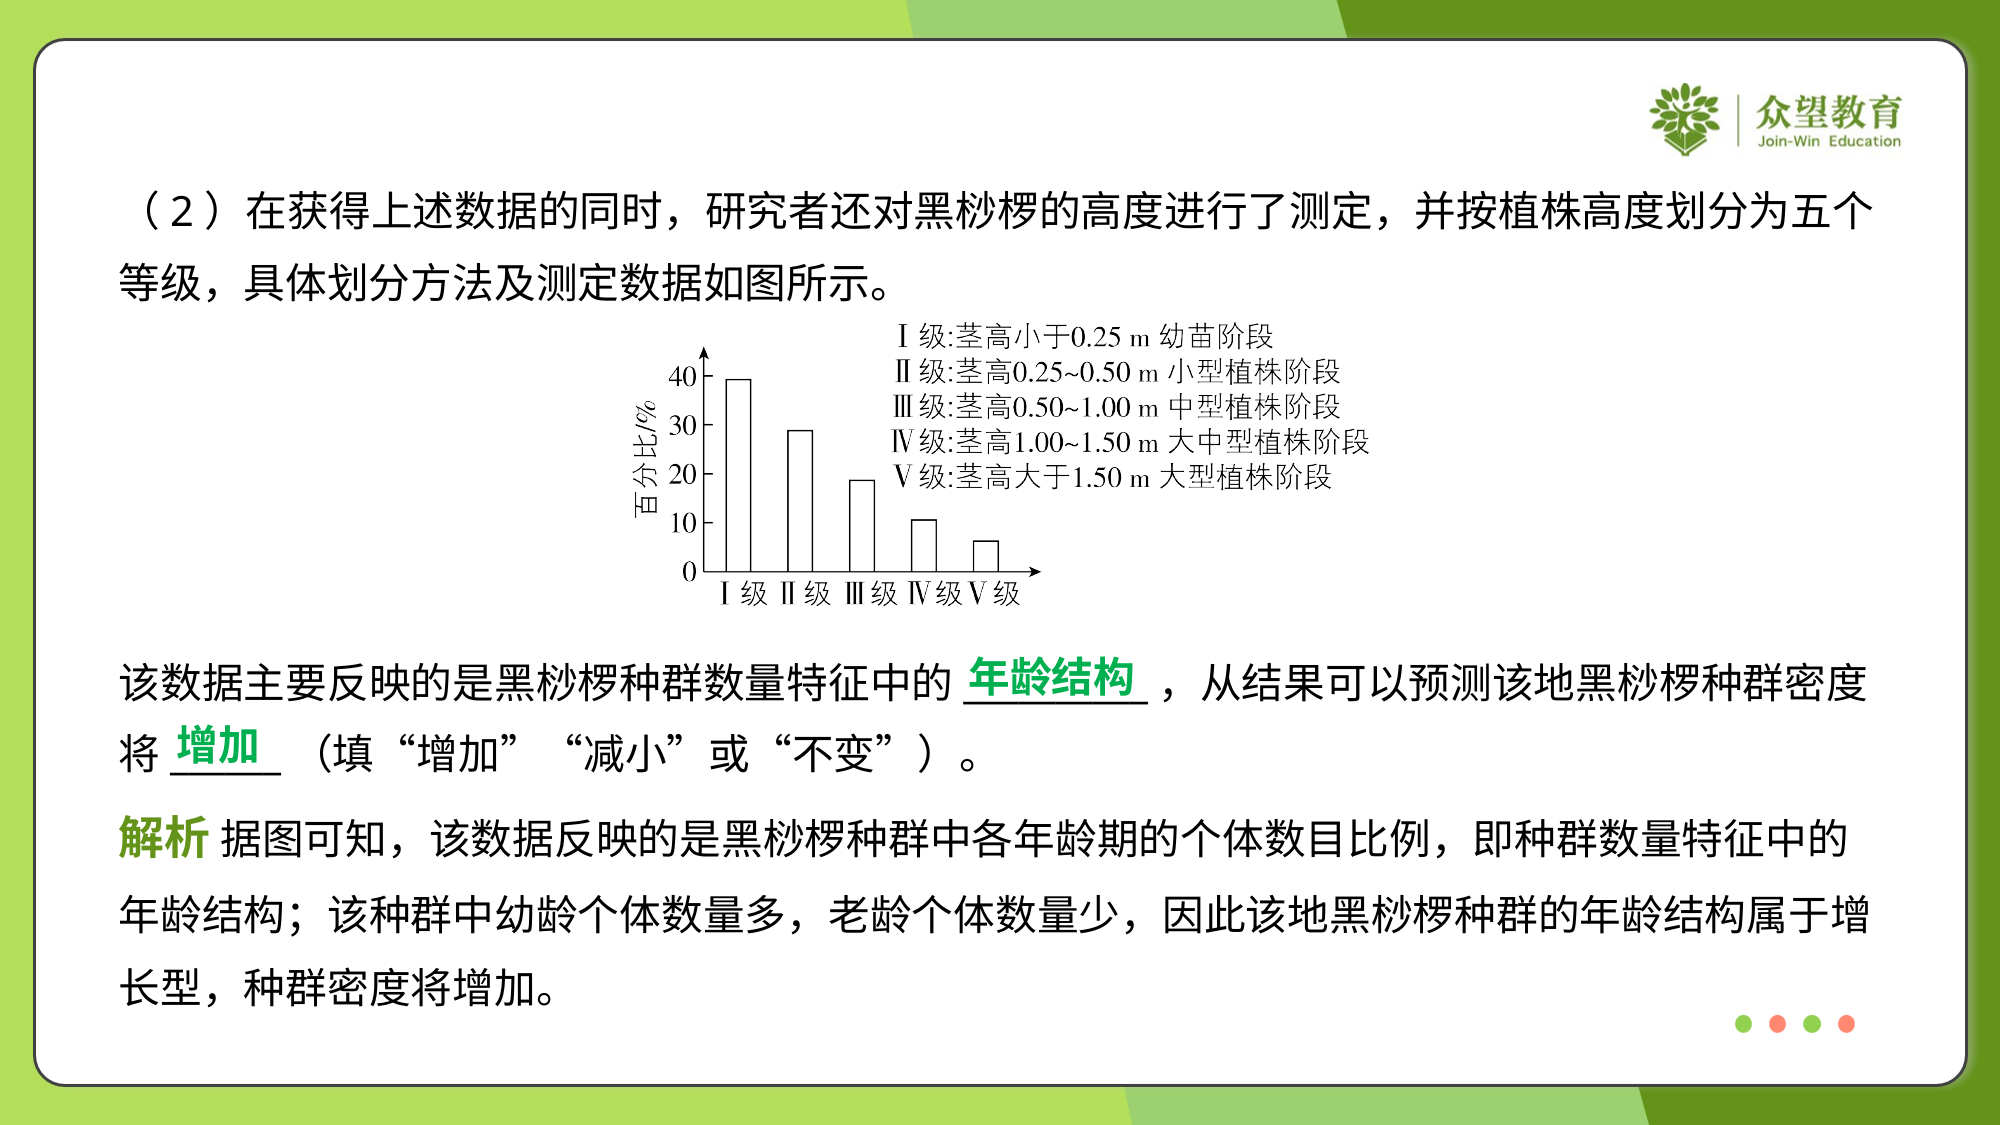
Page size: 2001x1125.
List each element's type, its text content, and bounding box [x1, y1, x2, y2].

text_box 增加 [161, 697, 276, 762]
text_box 该数据主要反映的是黑桫椤种群数量特征中的__________，从结果可以预测该地黑桫椤种群密度 将______（填“增加”“减小”或“不变”）。 [118, 632, 1883, 771]
text_box 解析 据图可知，该数据反映的是黑桫椤种群中各年龄期的个体数目比例，即种群数量特征中的 年龄结构；该种群中幼龄个体数量多，老龄个体数量少，因此该地黑桫椤种群的年龄结构属于增 长型，种群密度将增加。 [118, 786, 1883, 1005]
text_box （2）在获得上述数据的同时，研究者还对黑桫椤的高度进行了测定，并按植株高度划分为五个 等级，具体划分方法及测定数据如图所示。 [118, 159, 1883, 300]
picture [0, 0, 2000, 1125]
text_box 年龄结构 [953, 625, 1151, 693]
